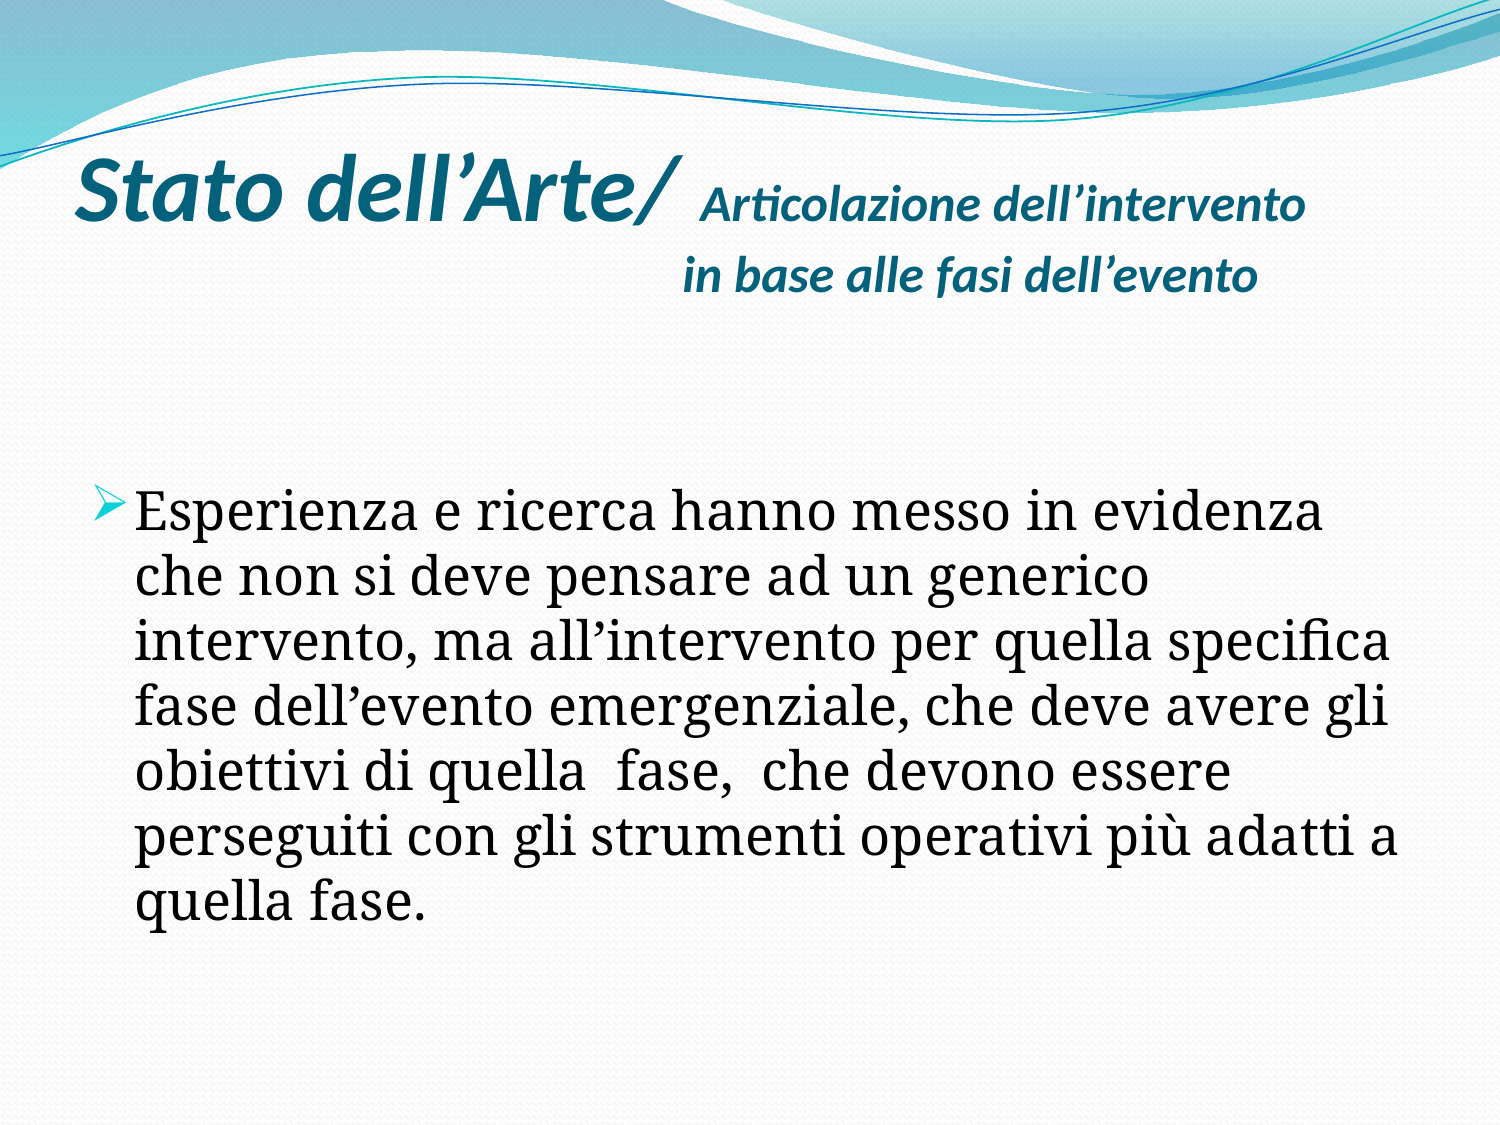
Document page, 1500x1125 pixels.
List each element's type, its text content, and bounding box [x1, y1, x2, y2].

list Esperienza e ricerca hanno messo in evidenza che non si deve pensare ad un generico intervento, ma all’intervento per quella specifica fase dell’evento emergenziale, che deve avere gli obiettivi di quella fase, che devono essere perseguiti con gli strumenti operativi più adatti a quella fase. [75, 317, 1425, 1038]
title Stato dell’Arte/ Articolazione dell’intervento in base alle fasi dell’evento [75, 115, 1425, 303]
